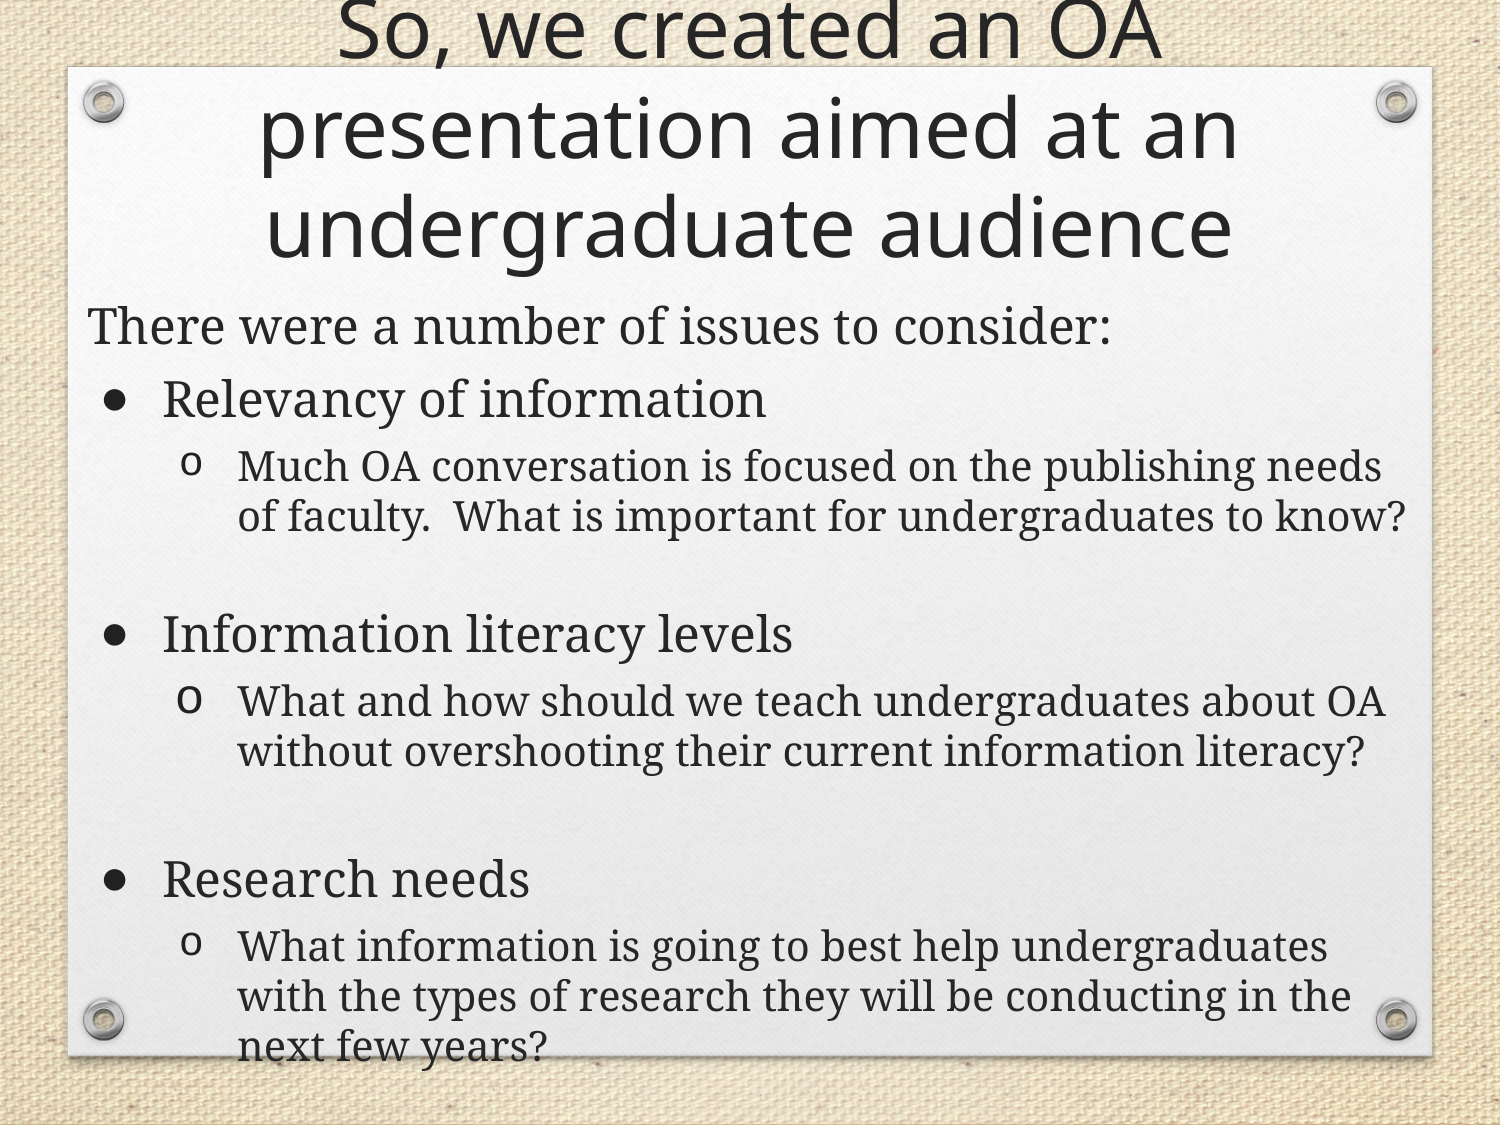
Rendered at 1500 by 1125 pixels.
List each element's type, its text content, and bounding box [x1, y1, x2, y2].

title So, we created an OA presentation aimed at an undergraduate audience [75, 102, 1425, 290]
picture [0, 0, 1500, 1125]
list There were a number of issues to consider: Relevancy of information Much OA conversation is focused on the publishing needs of faculty. What is important for undergraduates to know? Information literacy levels What and how should we teach undergraduates about OA without overshooting their current information literacy? Research needs What information is going to best help undergraduates with the types of research they will be conducting in the next few years? [72, 279, 1423, 1095]
